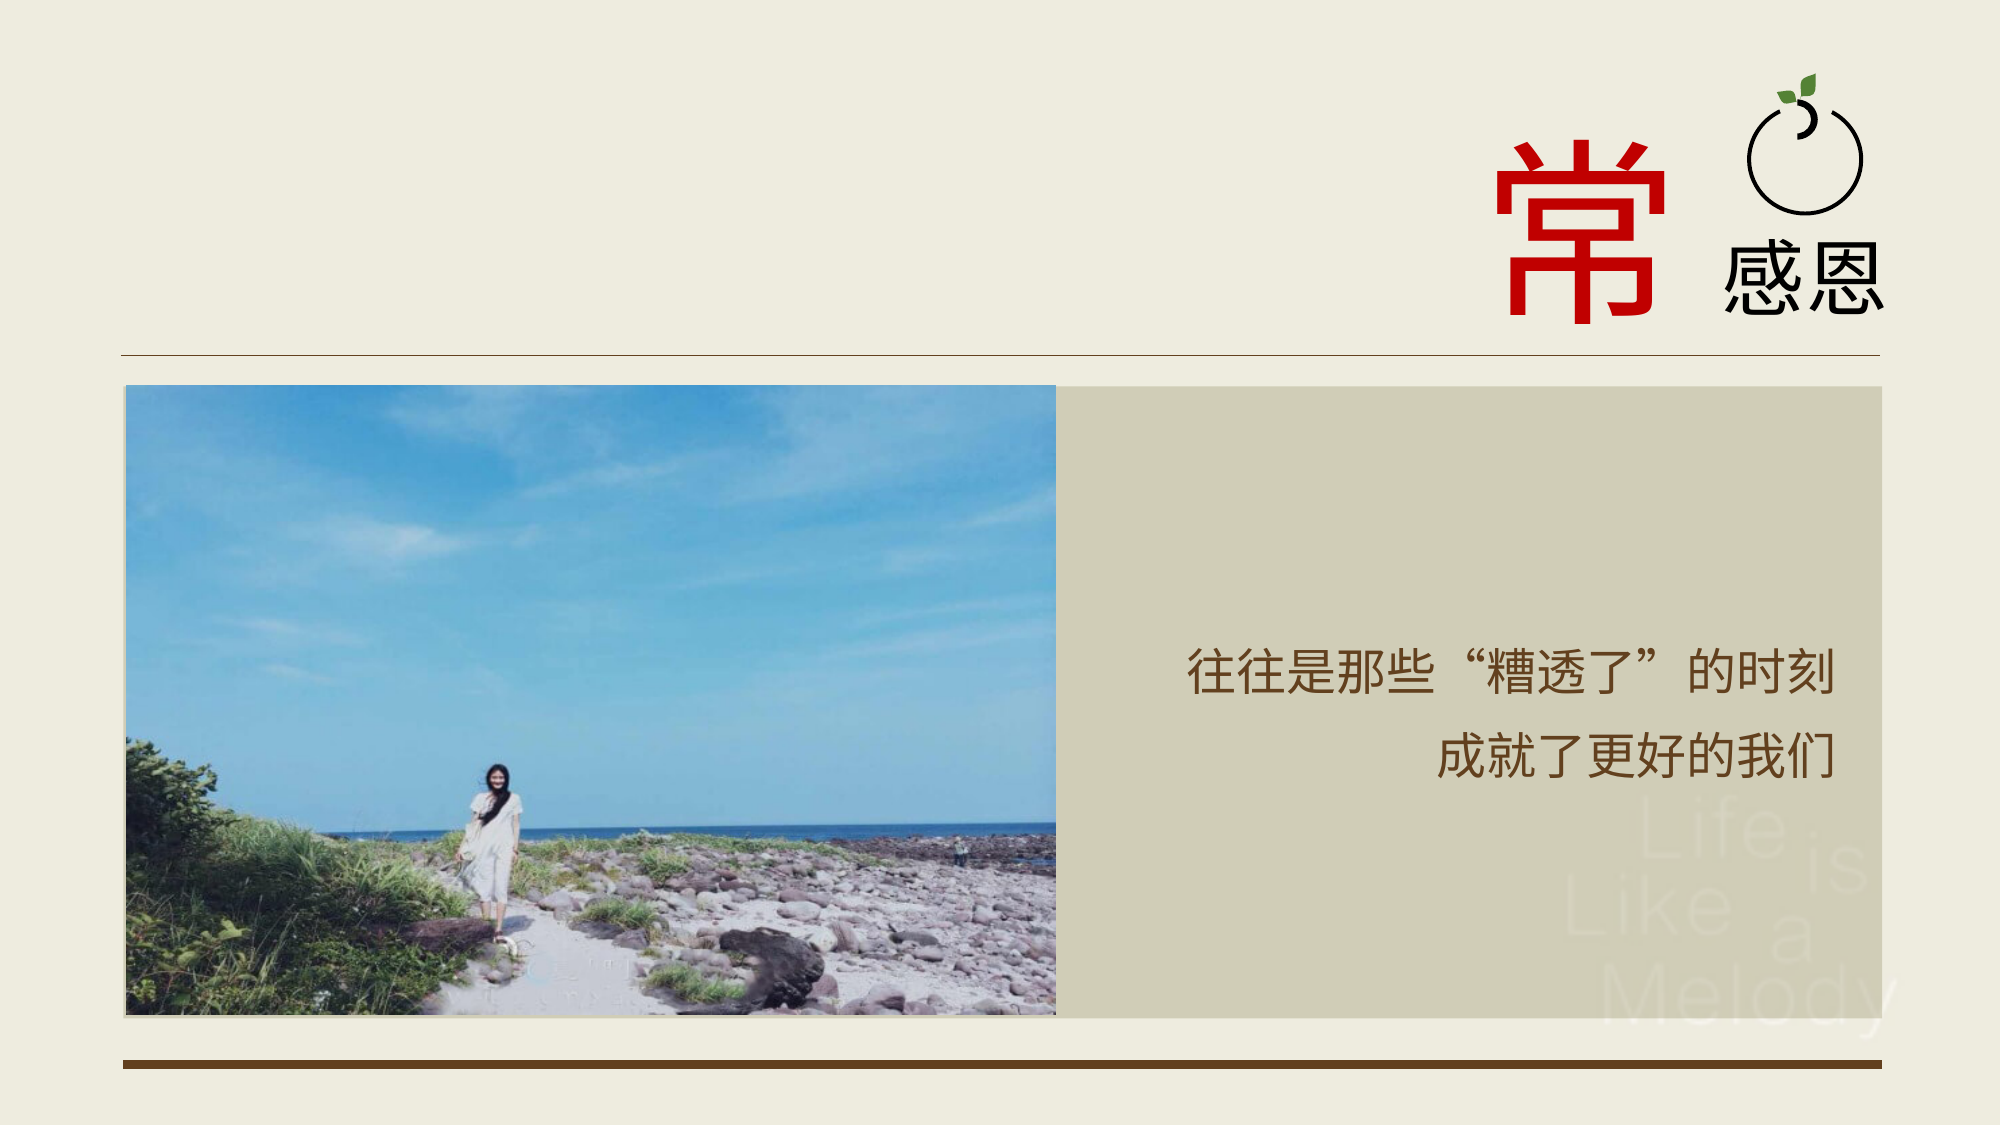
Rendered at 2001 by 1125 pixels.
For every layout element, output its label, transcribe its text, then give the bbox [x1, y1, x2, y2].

picture [1546, 723, 1935, 1112]
picture [126, 385, 1056, 1016]
text_box [122, 385, 1883, 1019]
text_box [1747, 73, 1864, 216]
text_box 往往是那些“糟透了”的时刻 成就了更好的我们 [1114, 608, 1852, 792]
text_box 感恩 [1707, 219, 1904, 334]
text_box 常 [1465, 101, 1696, 355]
